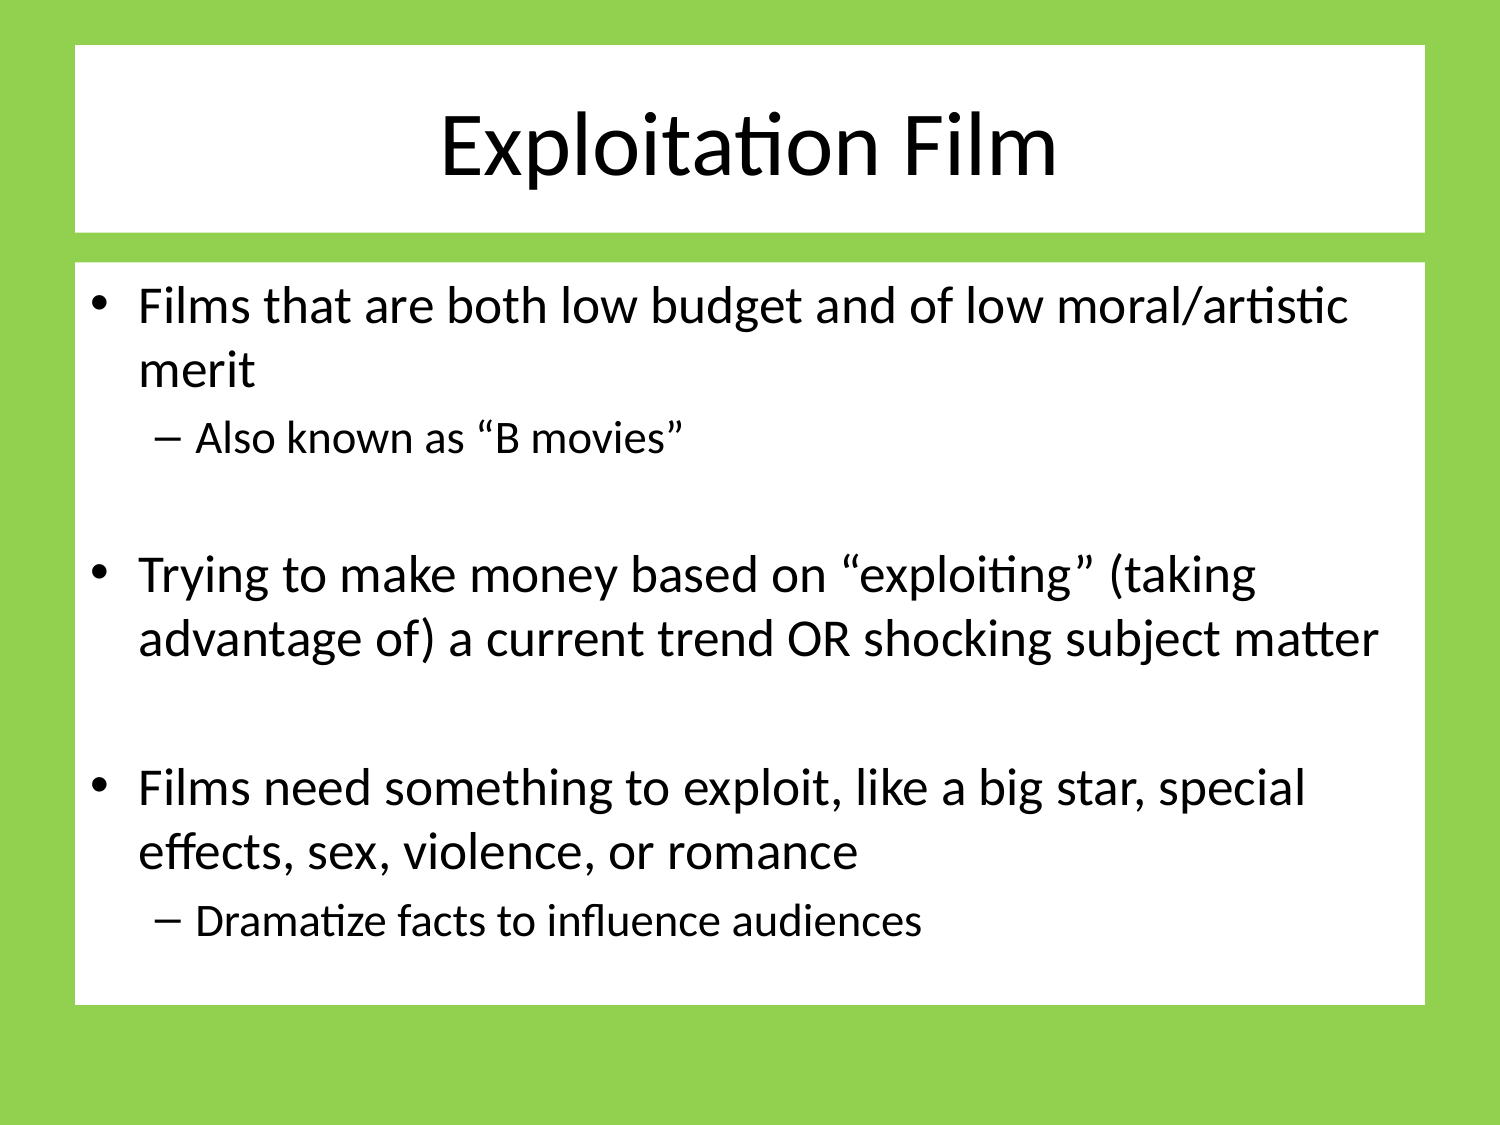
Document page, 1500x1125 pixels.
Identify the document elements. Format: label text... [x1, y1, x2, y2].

title Exploitation Film [75, 45, 1425, 233]
list Films that are both low budget and of low moral/artistic merit Also known as “B movies” Trying to make money based on “exploiting” (taking advantage of) a current trend OR shocking subject matter Films need something to exploit, like a big star, special effects, sex, violence, or romance Dramatize facts to influence audiences [75, 262, 1425, 1005]
